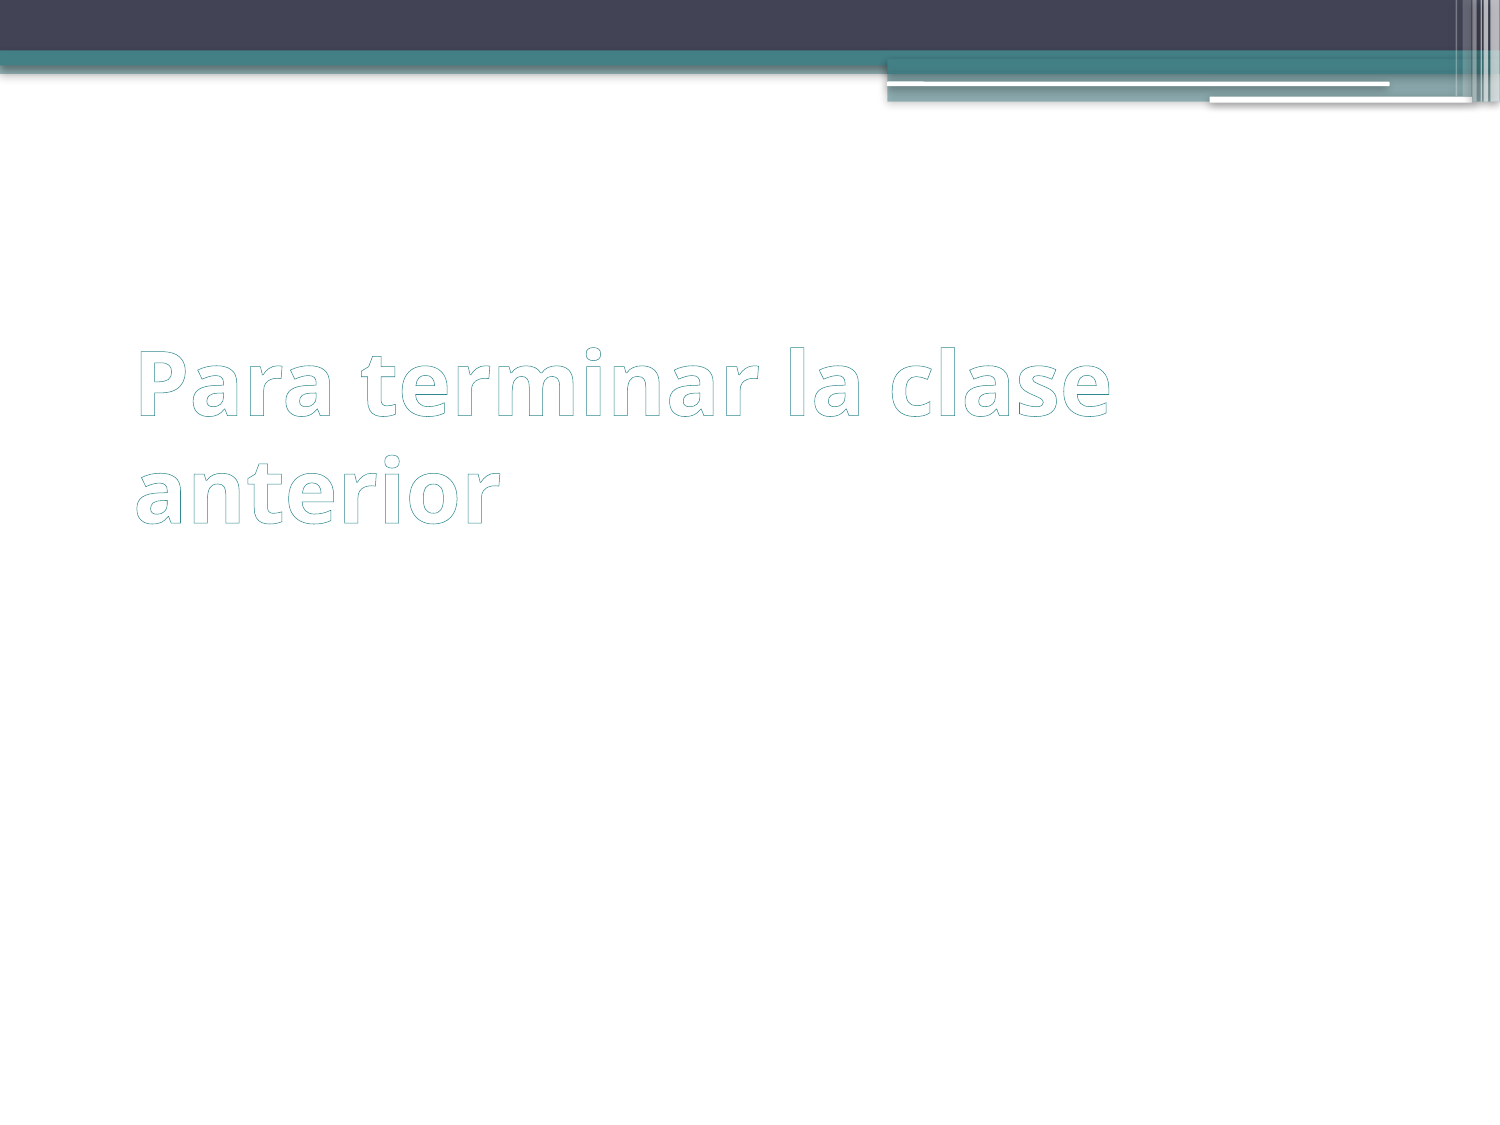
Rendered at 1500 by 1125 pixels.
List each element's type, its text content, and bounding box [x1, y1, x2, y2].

title Para terminar la clase anterior [118, 324, 1394, 549]
